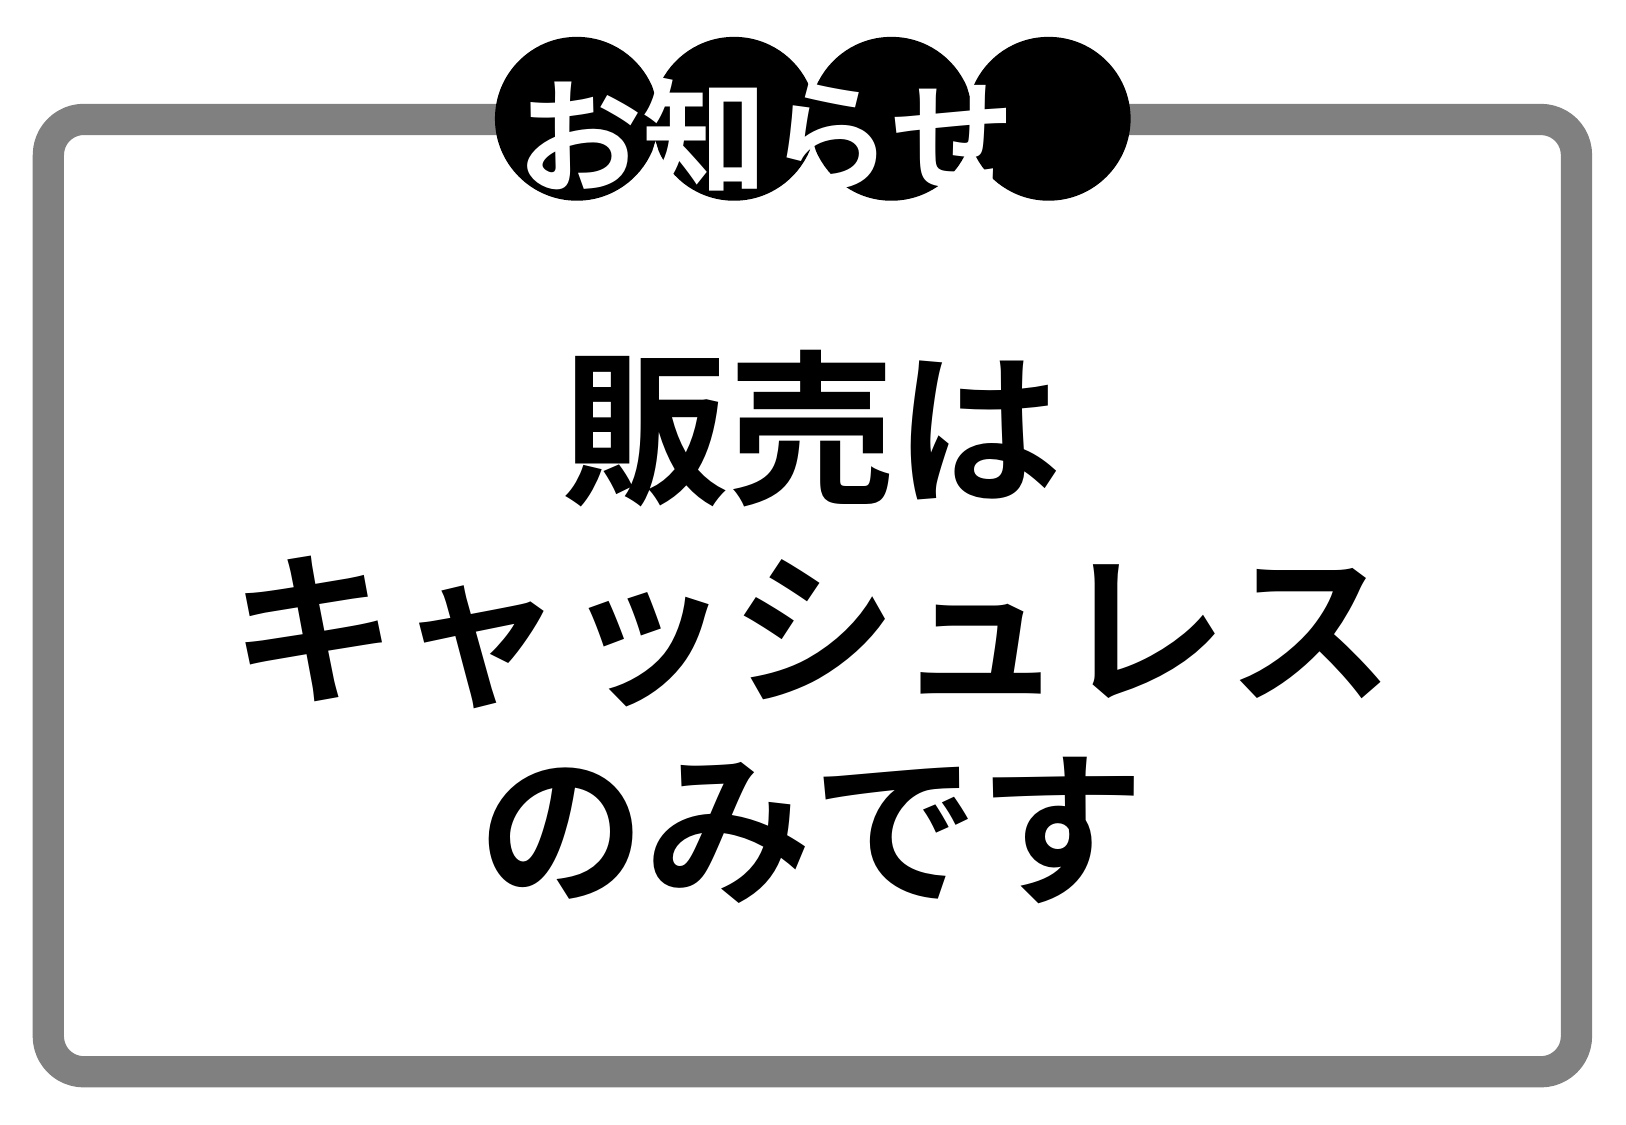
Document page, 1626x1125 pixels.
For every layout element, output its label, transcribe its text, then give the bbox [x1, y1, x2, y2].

text_box お知らせ [502, 50, 1123, 216]
text_box [685, 34, 783, 50]
text_box [46, 117, 1579, 1074]
text_box [528, 34, 626, 50]
text_box [492, 80, 502, 157]
text_box [843, 34, 940, 50]
text_box [1000, 34, 1097, 50]
text_box 販売は キャッシュレス のみです [48, 317, 1577, 932]
text_box [1123, 79, 1133, 158]
